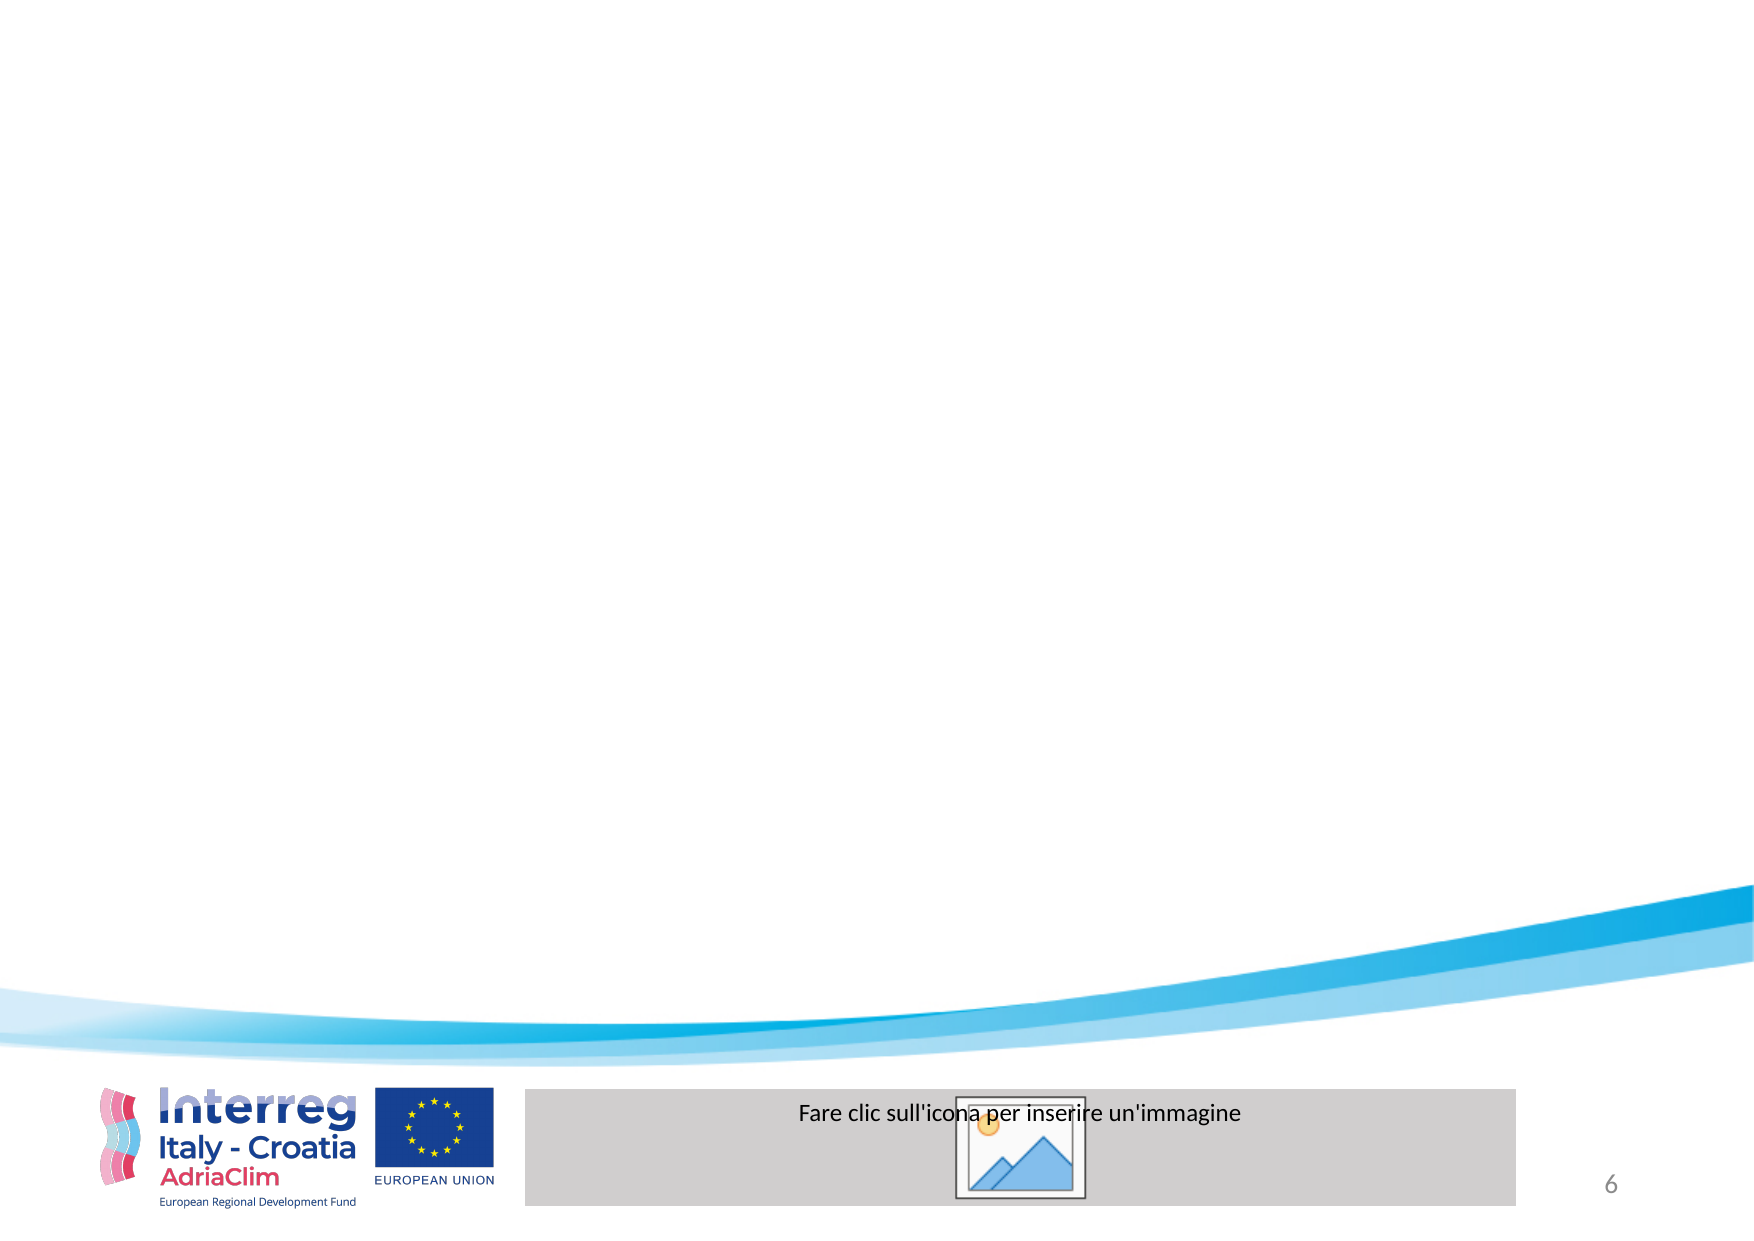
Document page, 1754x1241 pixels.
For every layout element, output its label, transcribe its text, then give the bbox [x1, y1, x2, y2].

picture [0, 884, 1754, 1219]
slide_number 6 [1526, 1149, 1634, 1216]
